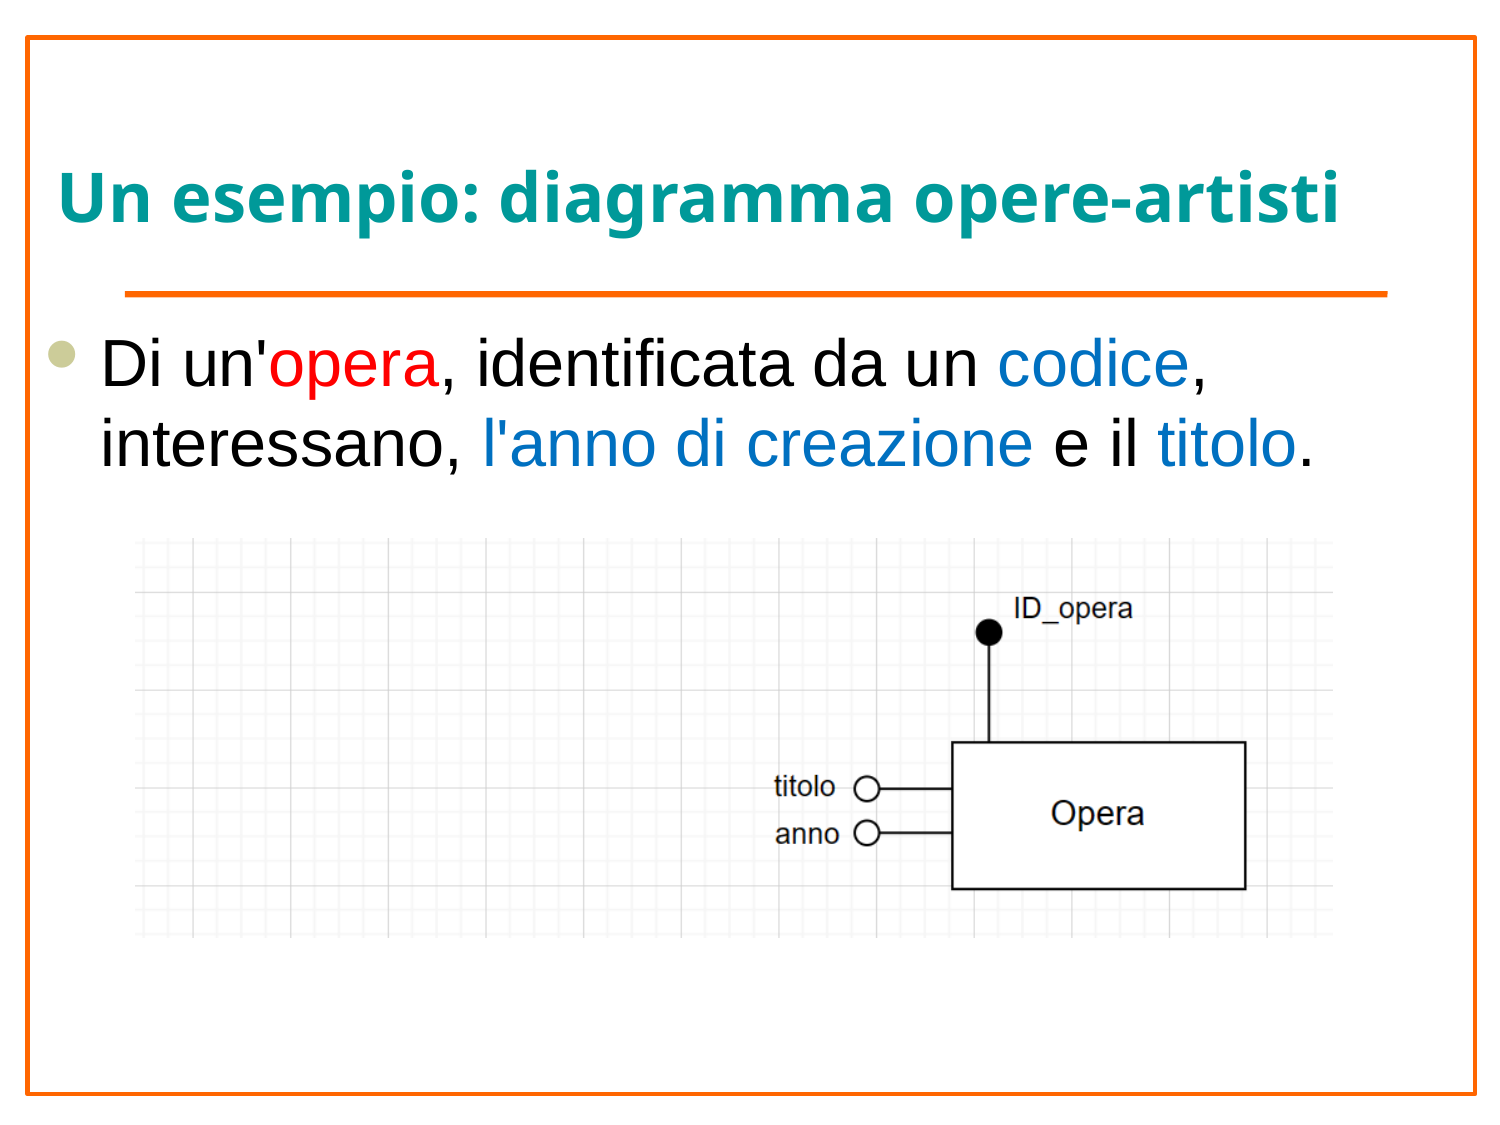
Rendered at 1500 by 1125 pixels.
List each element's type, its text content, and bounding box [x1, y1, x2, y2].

title Un esempio: diagramma opere-artisti [41, 87, 1483, 244]
picture [135, 538, 1333, 938]
list Di un'opera, identificata da un codice, interessano, l'anno di creazione e il titolo. [29, 312, 1459, 1024]
